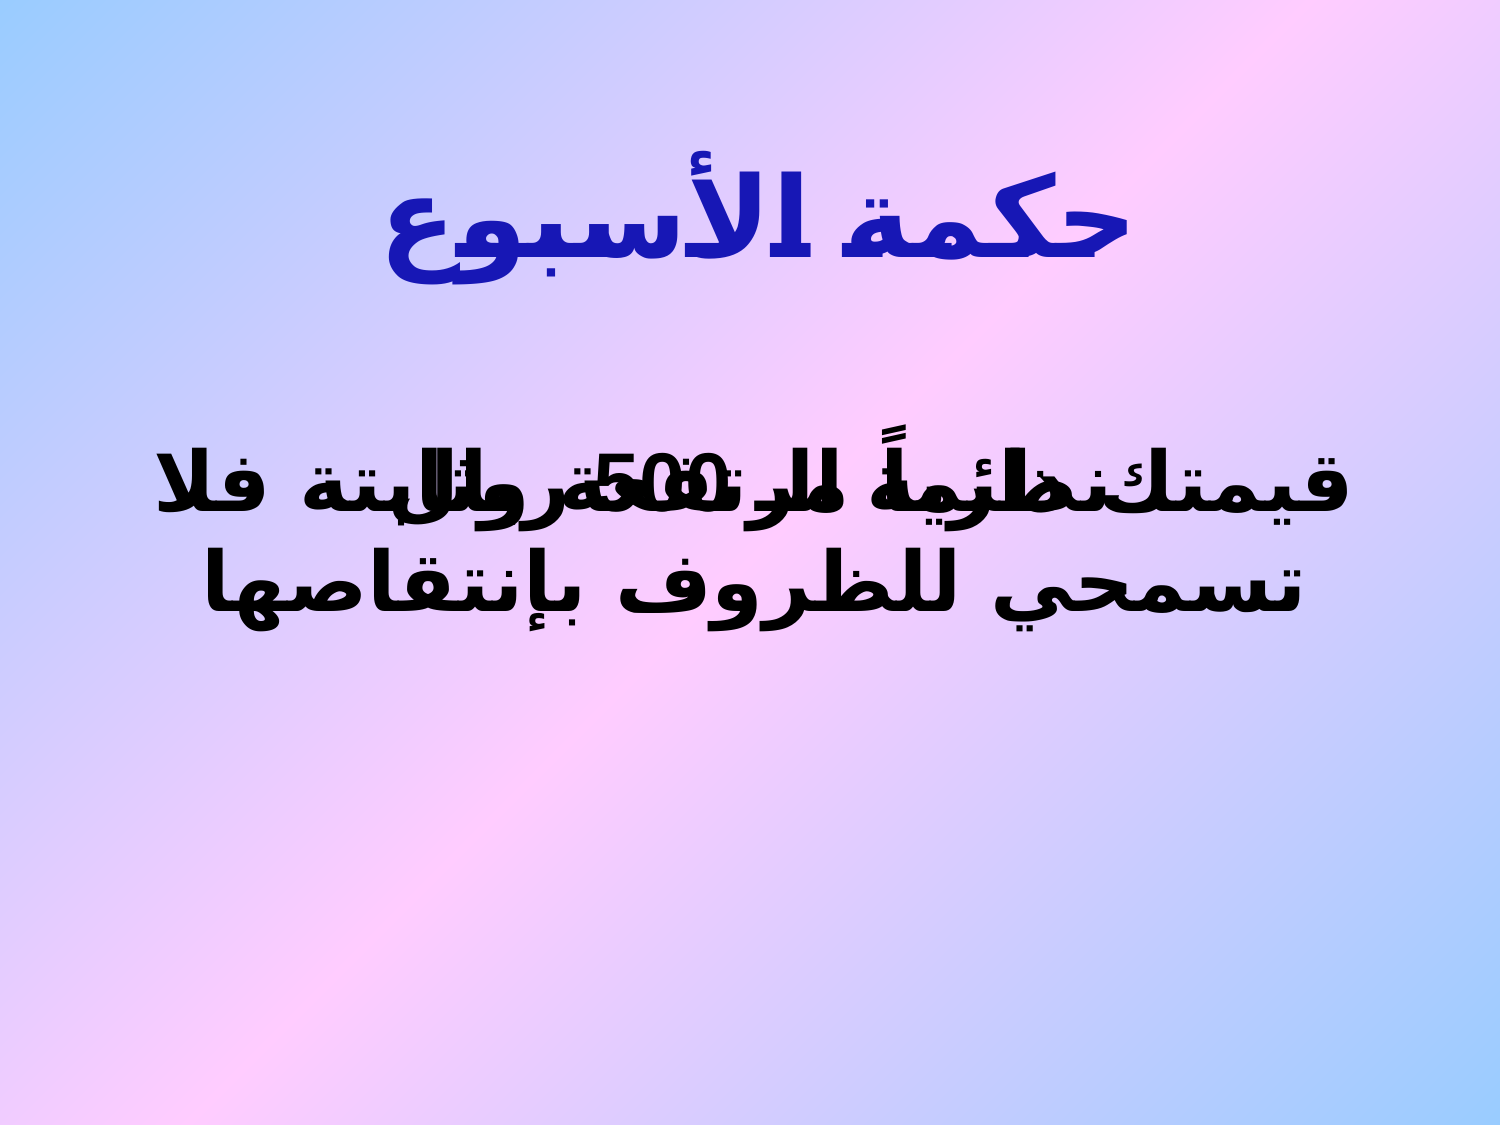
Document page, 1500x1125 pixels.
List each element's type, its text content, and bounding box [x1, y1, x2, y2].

text_box حكمة الأسبوع [364, 137, 1153, 288]
text_box قيمتك دائماً مرتفعة وثابتة فلا تسمحي للظروف بإنتقاصها [3, 420, 1500, 636]
